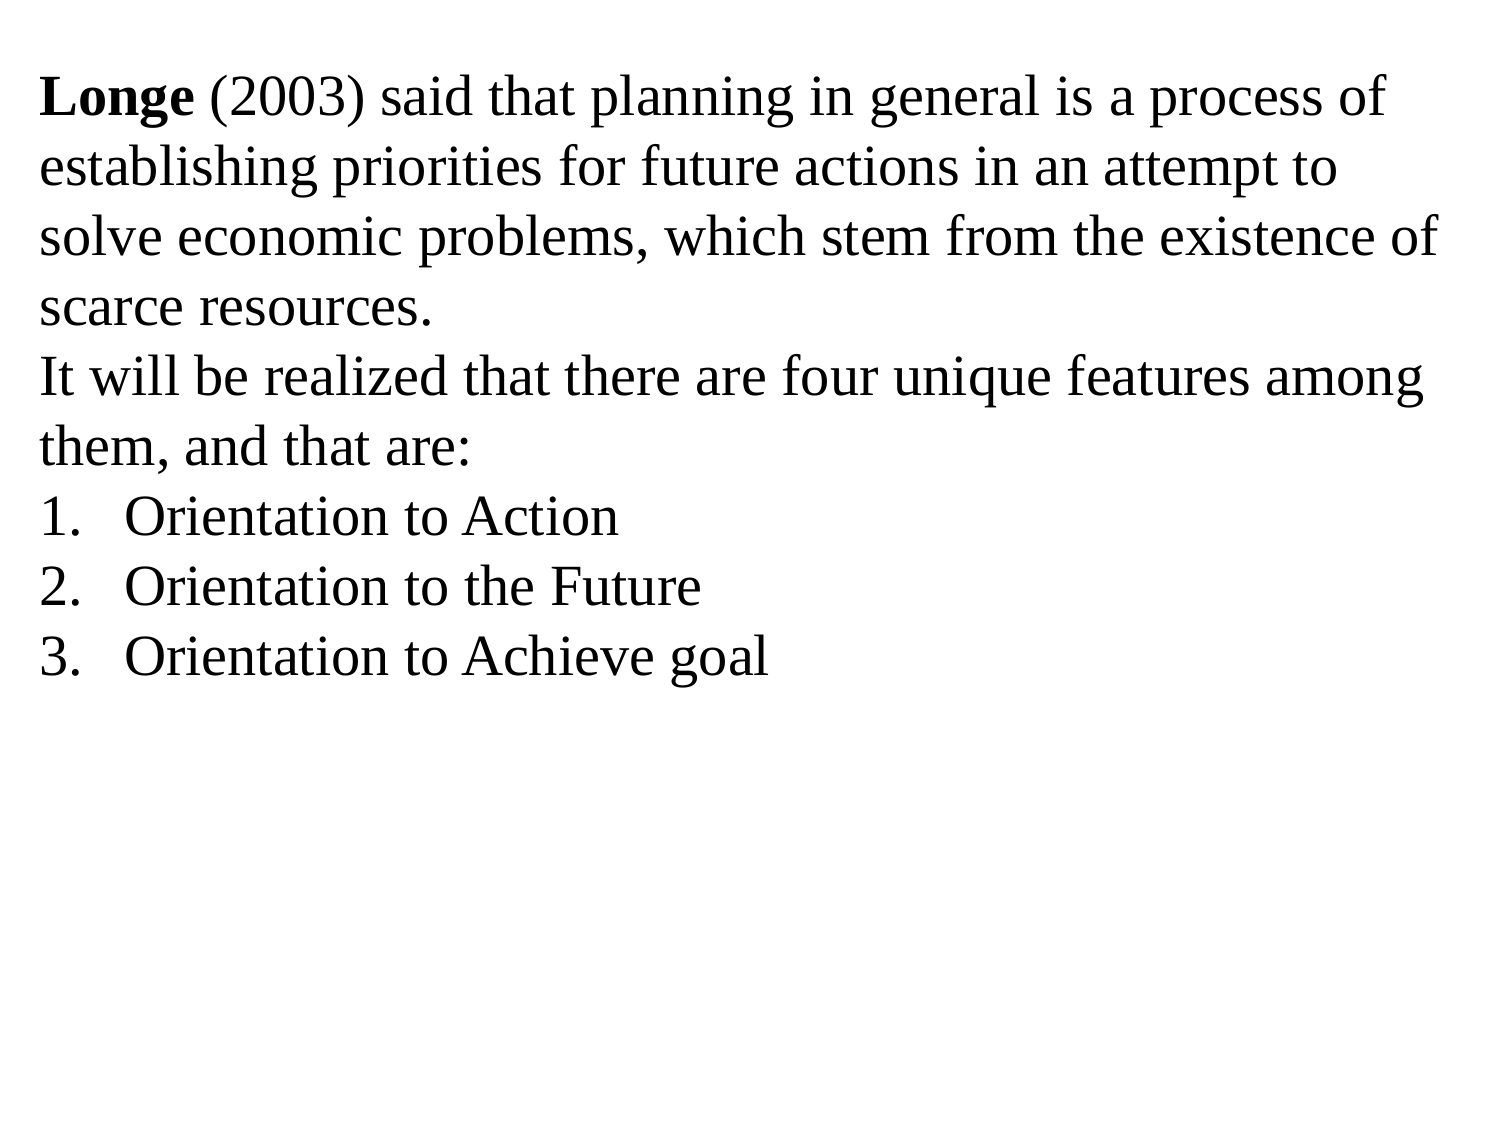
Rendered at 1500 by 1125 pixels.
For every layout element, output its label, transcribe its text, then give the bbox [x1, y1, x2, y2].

text_box Longe (2003) said that planning in general is a process of establishing priorities for future actions in an attempt to solve economic problems, which stem from the existence of scarce resources. It will be realized that there are four unique features among them, and that are: Orientation to Action Orientation to the Future Orientation to Achieve goal [24, 50, 1463, 695]
